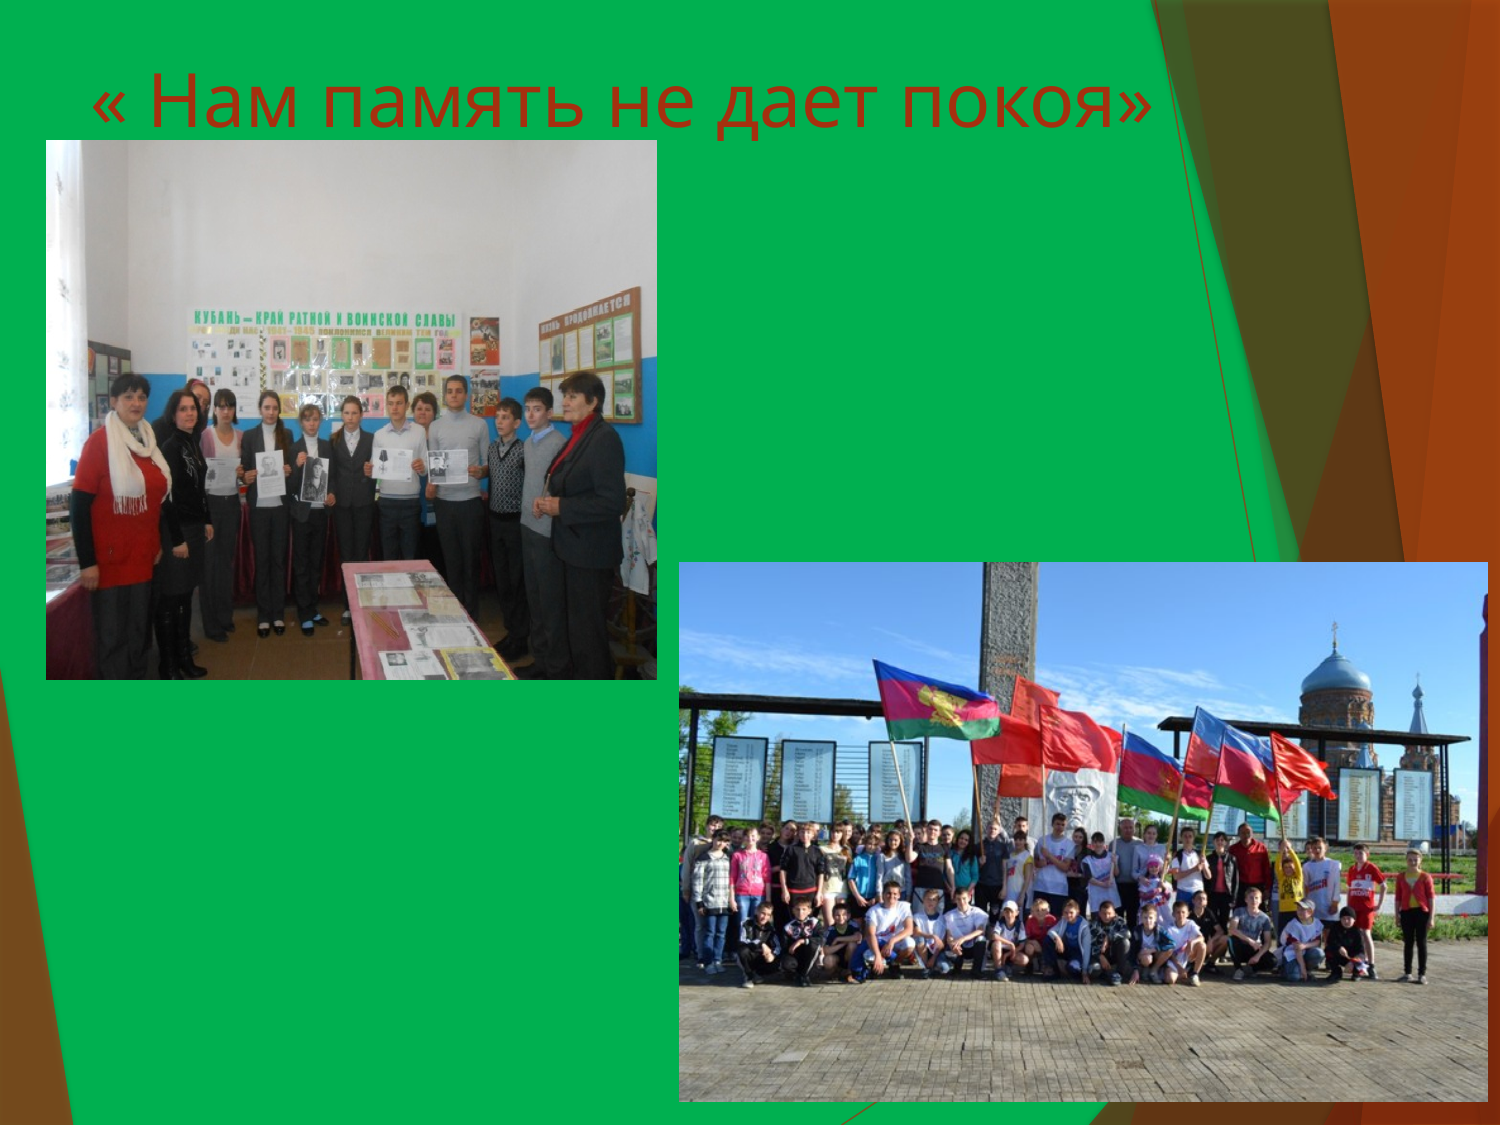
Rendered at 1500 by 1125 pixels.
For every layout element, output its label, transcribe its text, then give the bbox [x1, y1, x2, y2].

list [46, 140, 657, 681]
title « Нам память не дает покоя» [75, 45, 1425, 209]
picture [679, 561, 1489, 1102]
